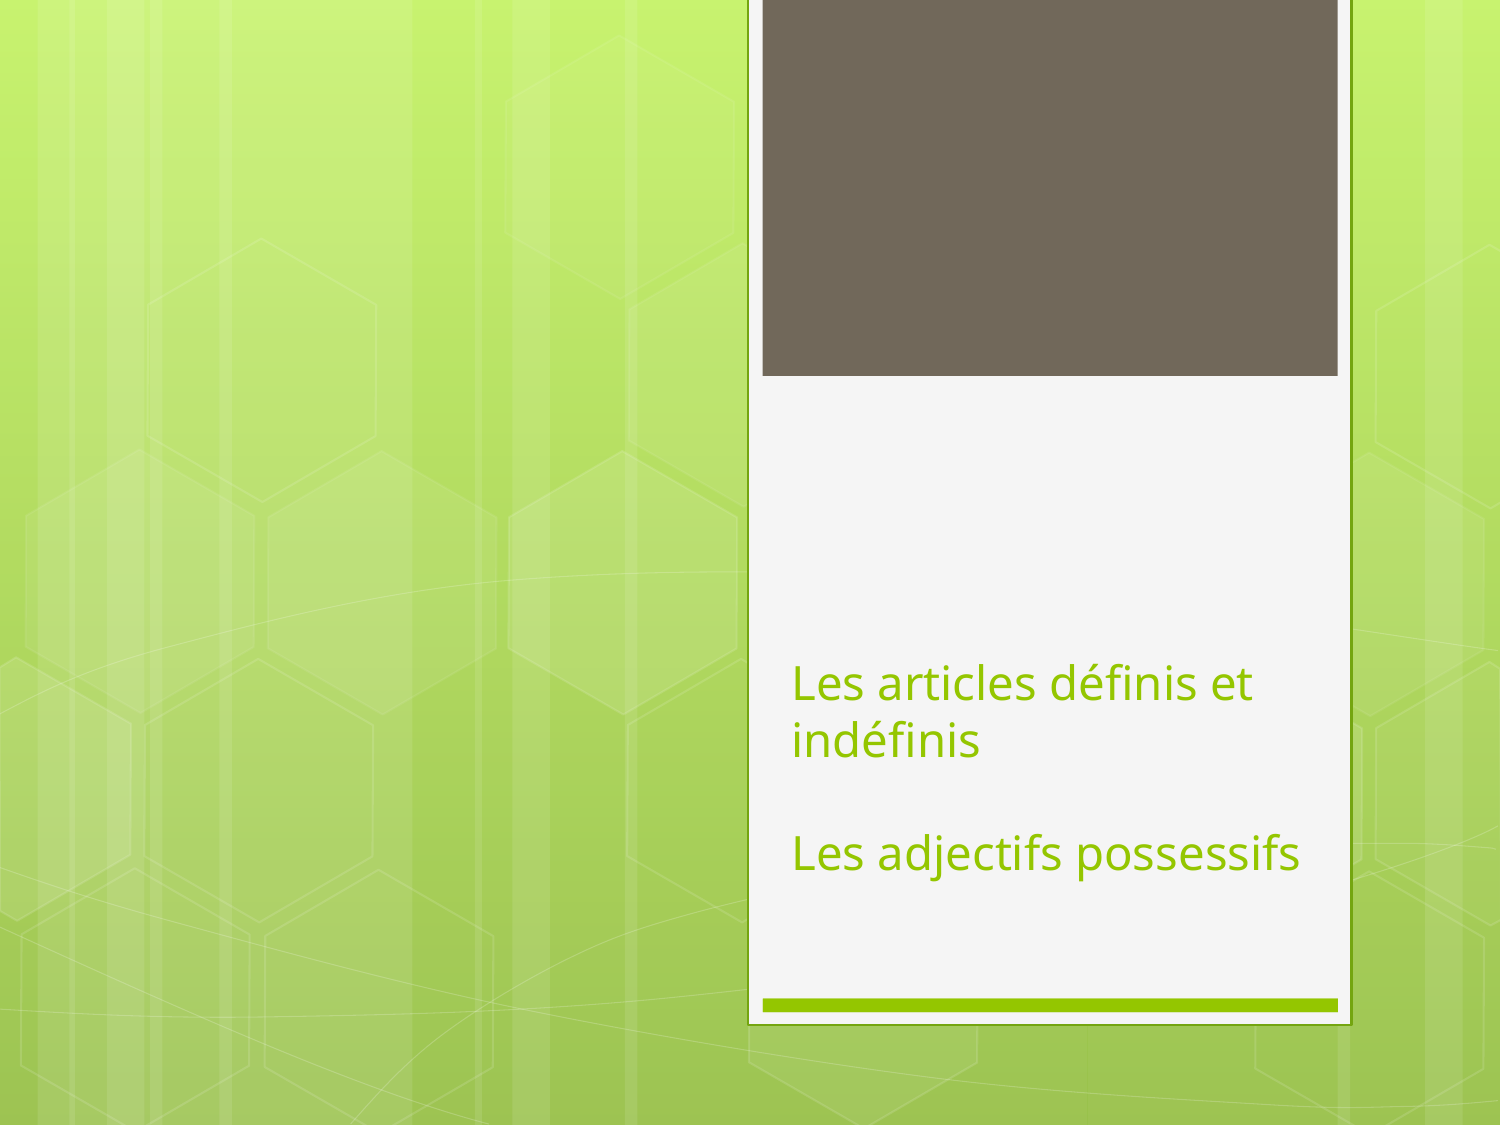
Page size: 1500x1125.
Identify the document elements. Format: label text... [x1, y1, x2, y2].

title Les articles définis et indéfinis Les adjectifs possessifs [776, 608, 1320, 888]
